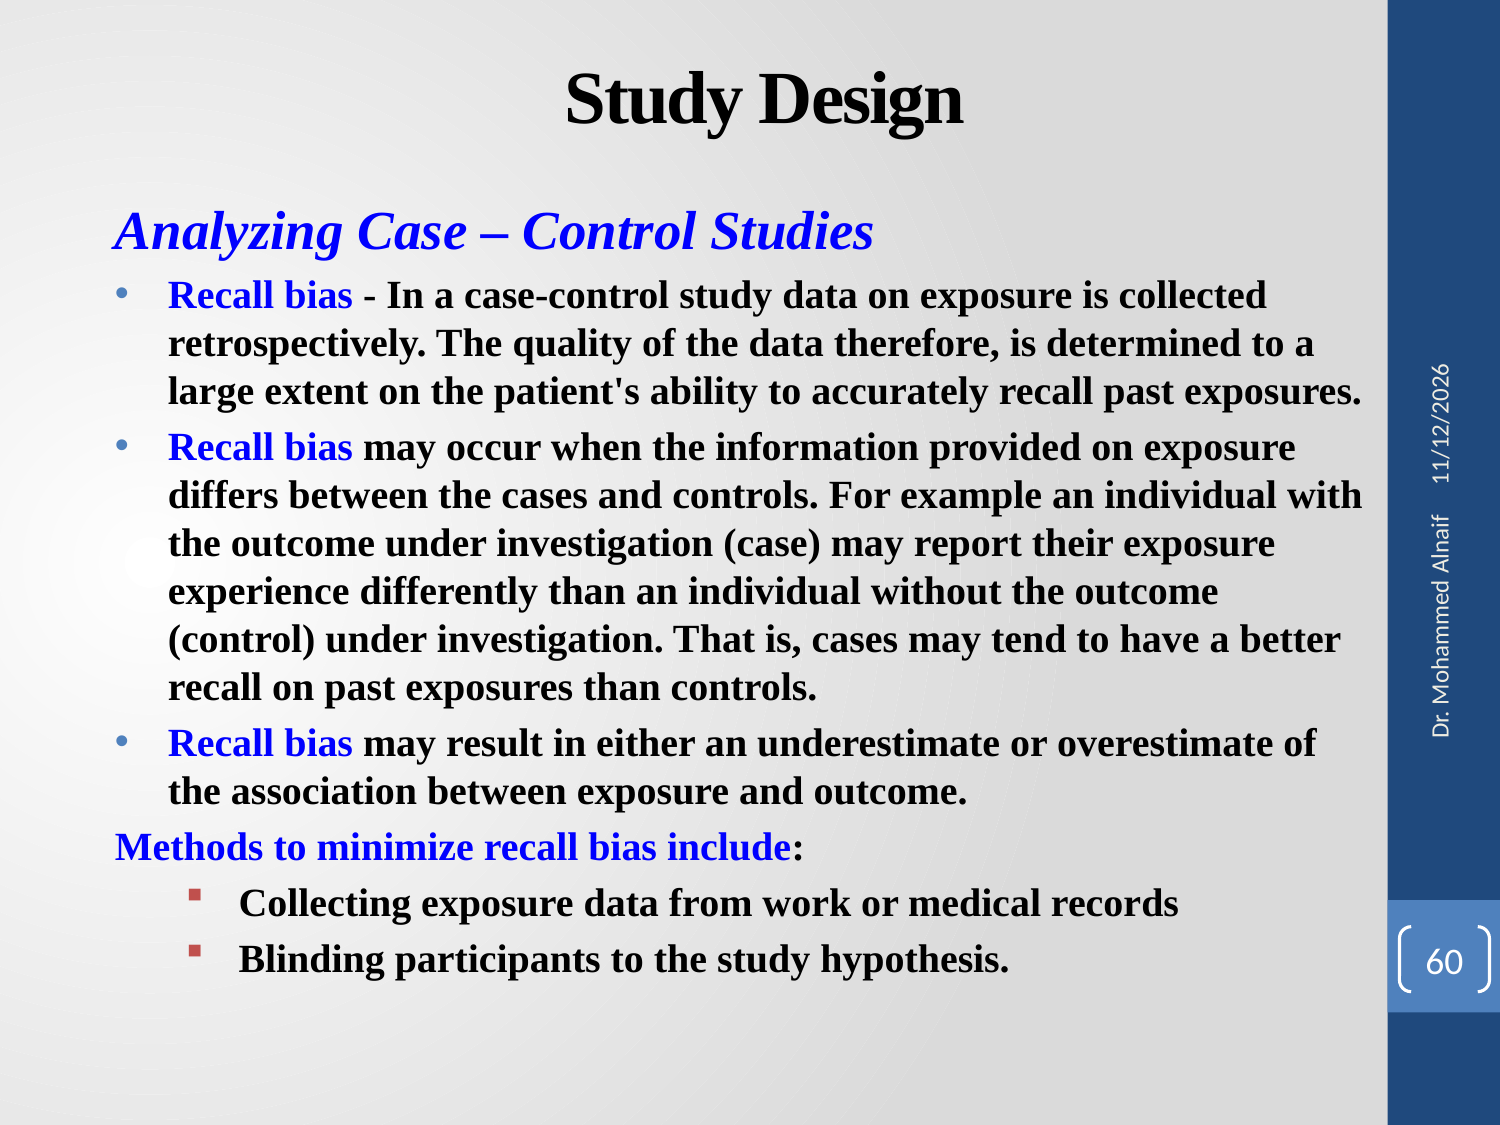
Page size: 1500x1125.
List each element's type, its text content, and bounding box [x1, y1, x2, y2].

subtitle Analyzing Case – Control Studies Recall bias - In a case-control study data on exposure is collected retrospectively. The quality of the data therefore, is determined to a large extent on the patient's ability to accurately recall past exposures. Recall bias may occur when the information provided on exposure differs between the cases and controls. For example an individual with the outcome under investigation (case) may report their exposure experience differently than an individual without the outcome (control) under investigation. That is, cases may tend to have a better recall on past exposures than controls. Recall bias may result in either an underestimate or overestimate of the association between exposure and outcome. Methods to minimize recall bias include: Collecting exposure data from work or medical records Blinding participants to the study hypothesis. [99, 187, 1388, 1025]
footer Dr. Mohammed Alnaif [1408, 500, 1469, 889]
title Study Design [112, 37, 1388, 147]
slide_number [1408, 100, 1469, 500]
slide_number 60 [1397, 925, 1492, 994]
